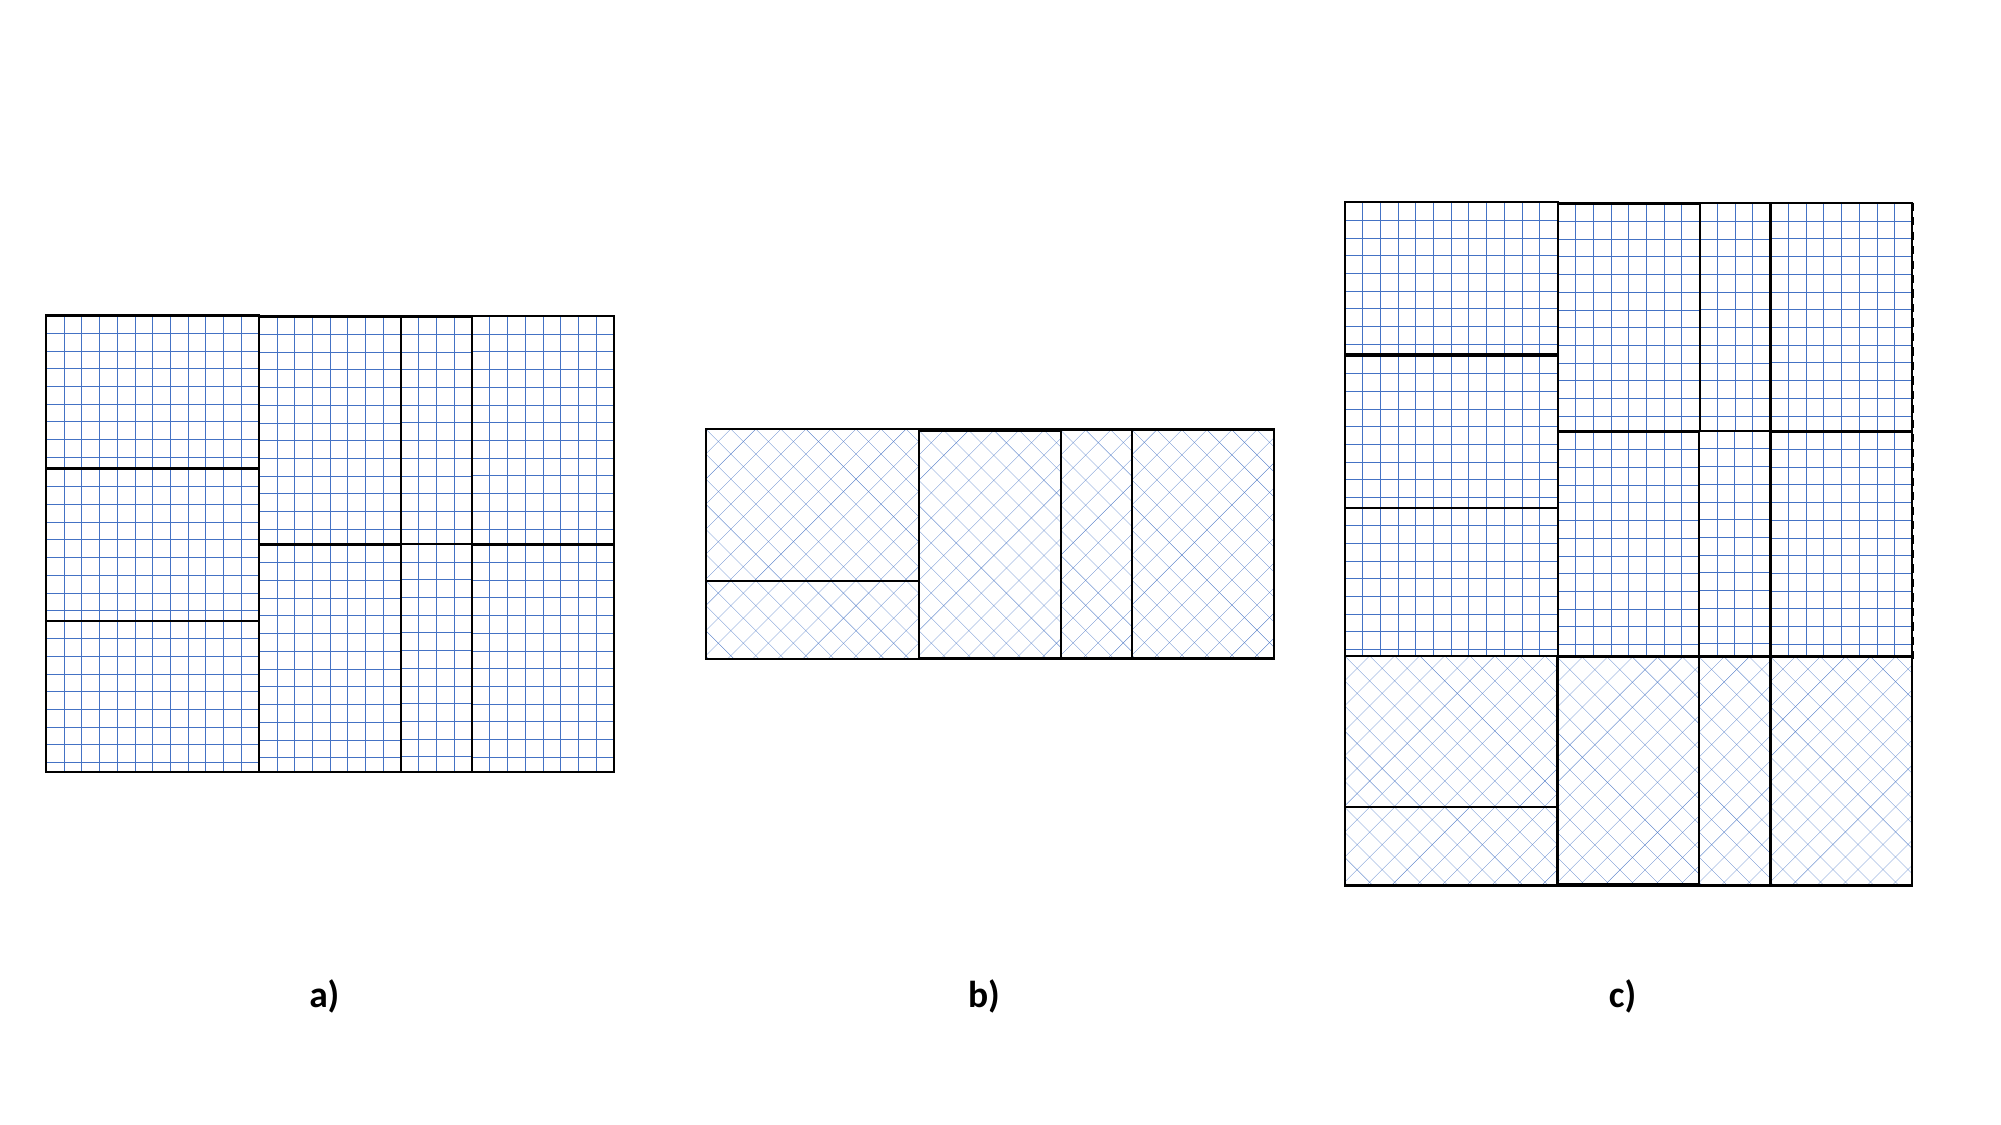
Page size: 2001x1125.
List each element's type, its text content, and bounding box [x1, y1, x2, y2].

text_box a) [294, 962, 355, 1023]
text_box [705, 429, 1274, 659]
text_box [46, 315, 614, 773]
text_box b) [953, 962, 1015, 1023]
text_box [1344, 202, 1913, 886]
text_box c) [1594, 962, 1652, 1023]
